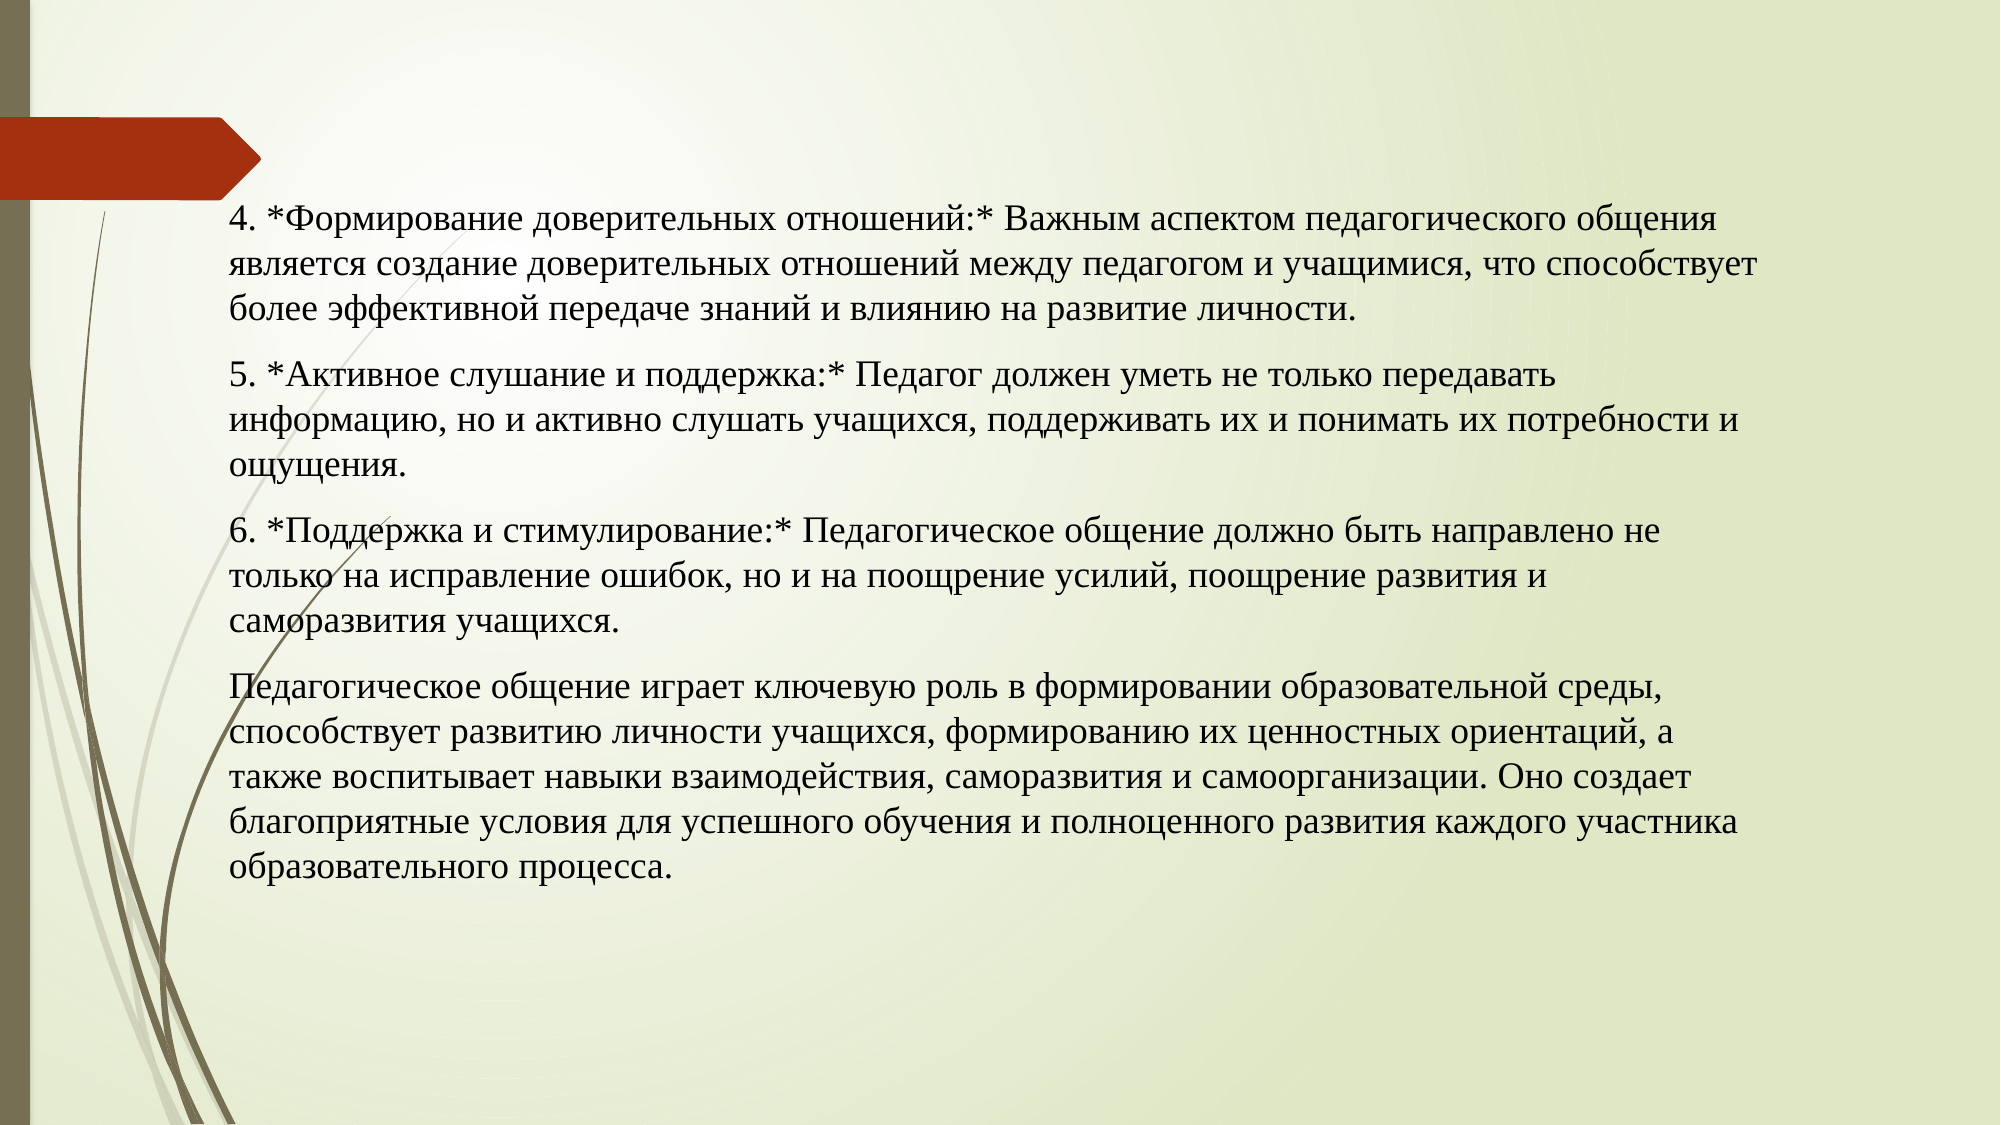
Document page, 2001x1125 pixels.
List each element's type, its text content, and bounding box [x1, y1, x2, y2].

list 4. *Формирование доверительных отношений:* Важным аспектом педагогического общения является создание доверительных отношений между педагогом и учащимися, что способствует более эффективной передаче знаний и влиянию на развитие личности. 5. *Активное слушание и поддержка:* Педагог должен уметь не только передавать информацию, но и активно слушать учащихся, поддерживать их и понимать их потребности и ощущения. 6. *Поддержка и стимулирование:* Педагогическое общение должно быть направлено не только на исправление ошибок, но и на поощрение усилий, поощрение развития и саморазвития учащихся. Педагогическое общение играет ключевую роль в формировании образовательной среды, способствует развитию личности учащихся, формированию их ценностных ориентаций, а также воспитывает навыки взаимодействия, саморазвития и самоорганизации. Оно создает благоприятные условия для успешного обучения и полноценного развития каждого участника образовательного процесса. [213, 185, 1787, 940]
